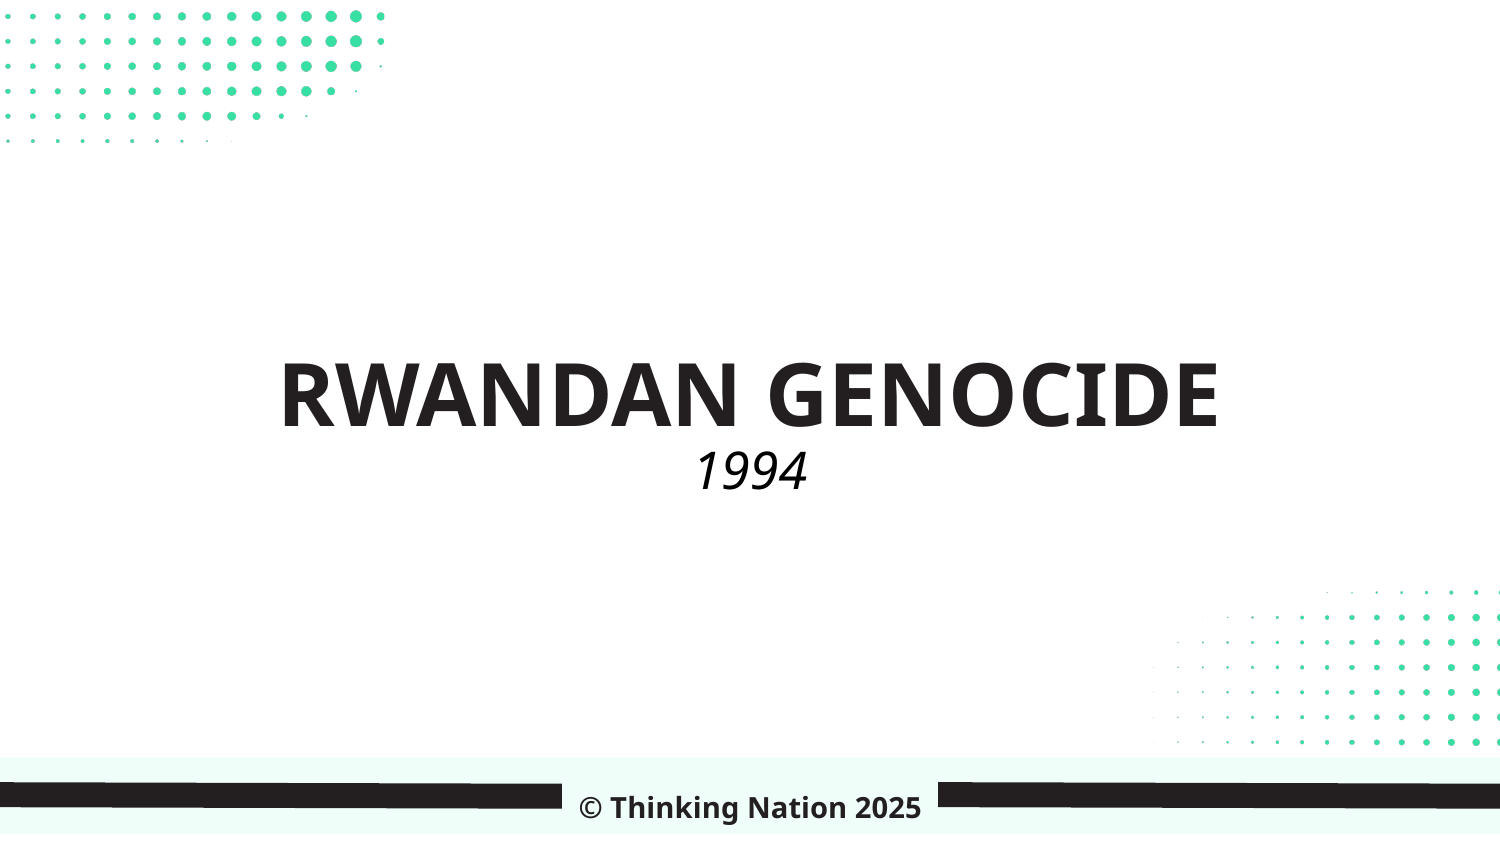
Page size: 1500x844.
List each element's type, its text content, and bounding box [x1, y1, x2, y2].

text_box [0, 0, 385, 144]
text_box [0, 756, 1500, 835]
text_box [1128, 590, 1500, 755]
text_box 1994 [146, 437, 1353, 501]
text_box RWANDAN GENOCIDE [209, 296, 1291, 444]
